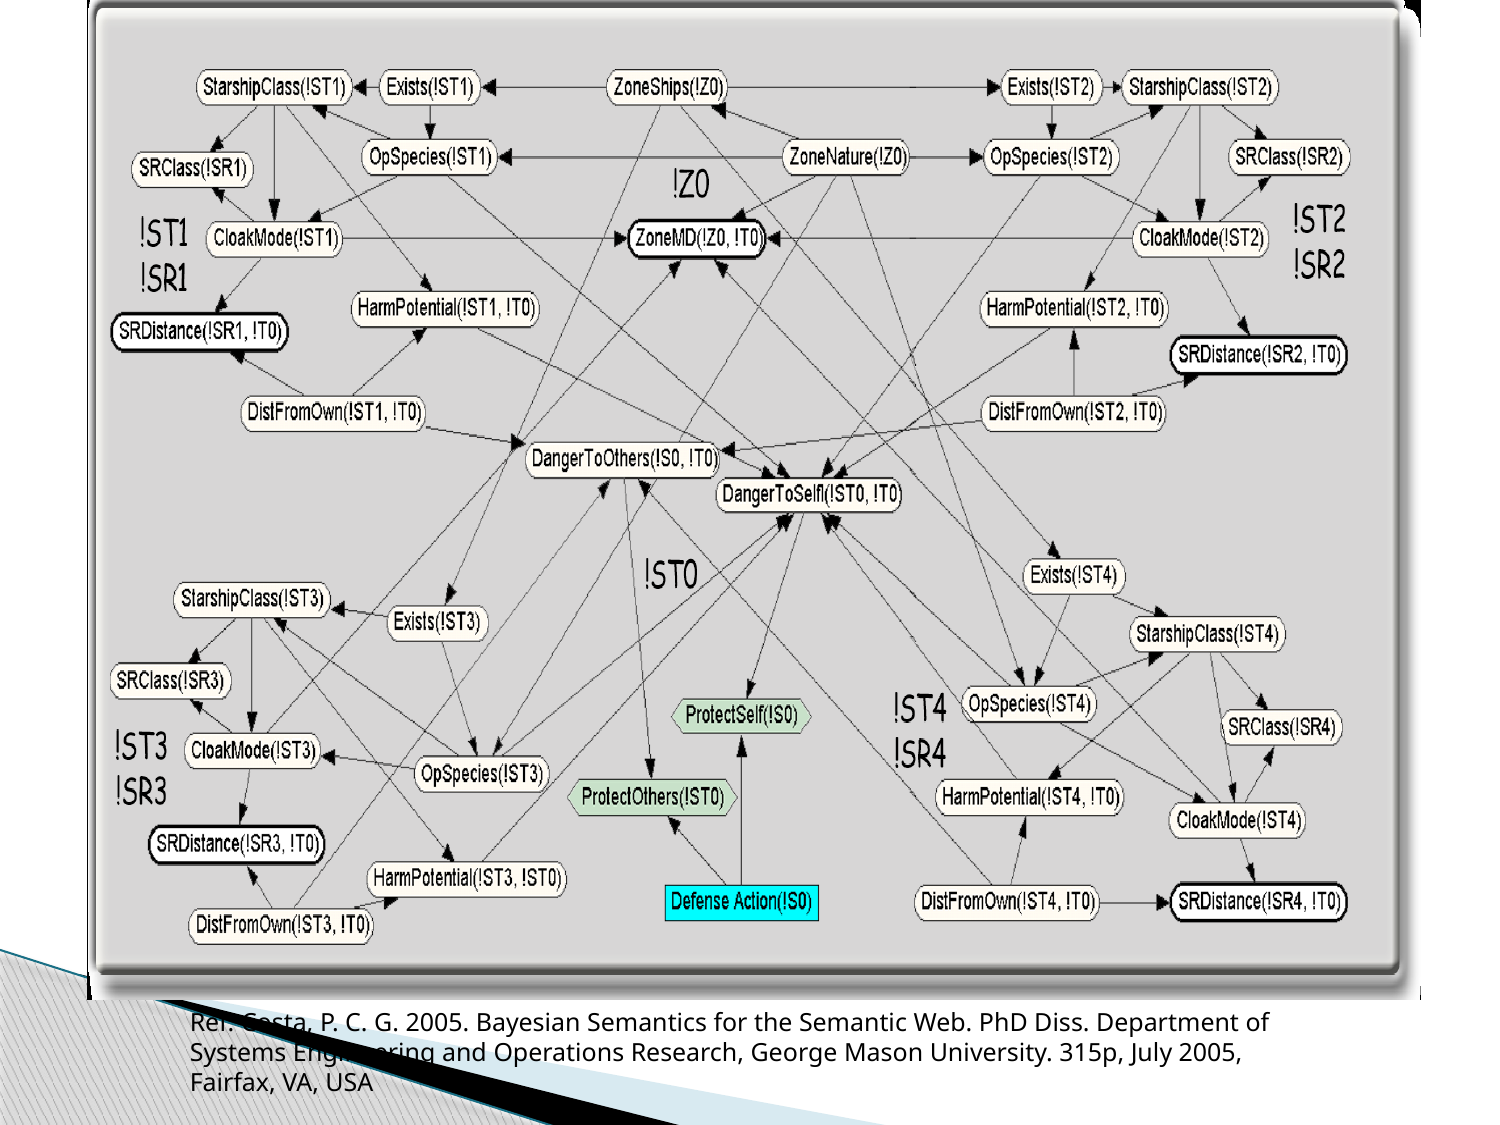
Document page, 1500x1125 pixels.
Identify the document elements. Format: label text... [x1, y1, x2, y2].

picture [87, 0, 1422, 1001]
text_box Ref: Costa, P. C. G. 2005. Bayesian Semantics for the Semantic Web. PhD Diss. Department of Systems Engineering and Operations Research, George Mason University. 315p, July 2005, Fairfax, VA, USA [174, 1012, 1350, 1125]
